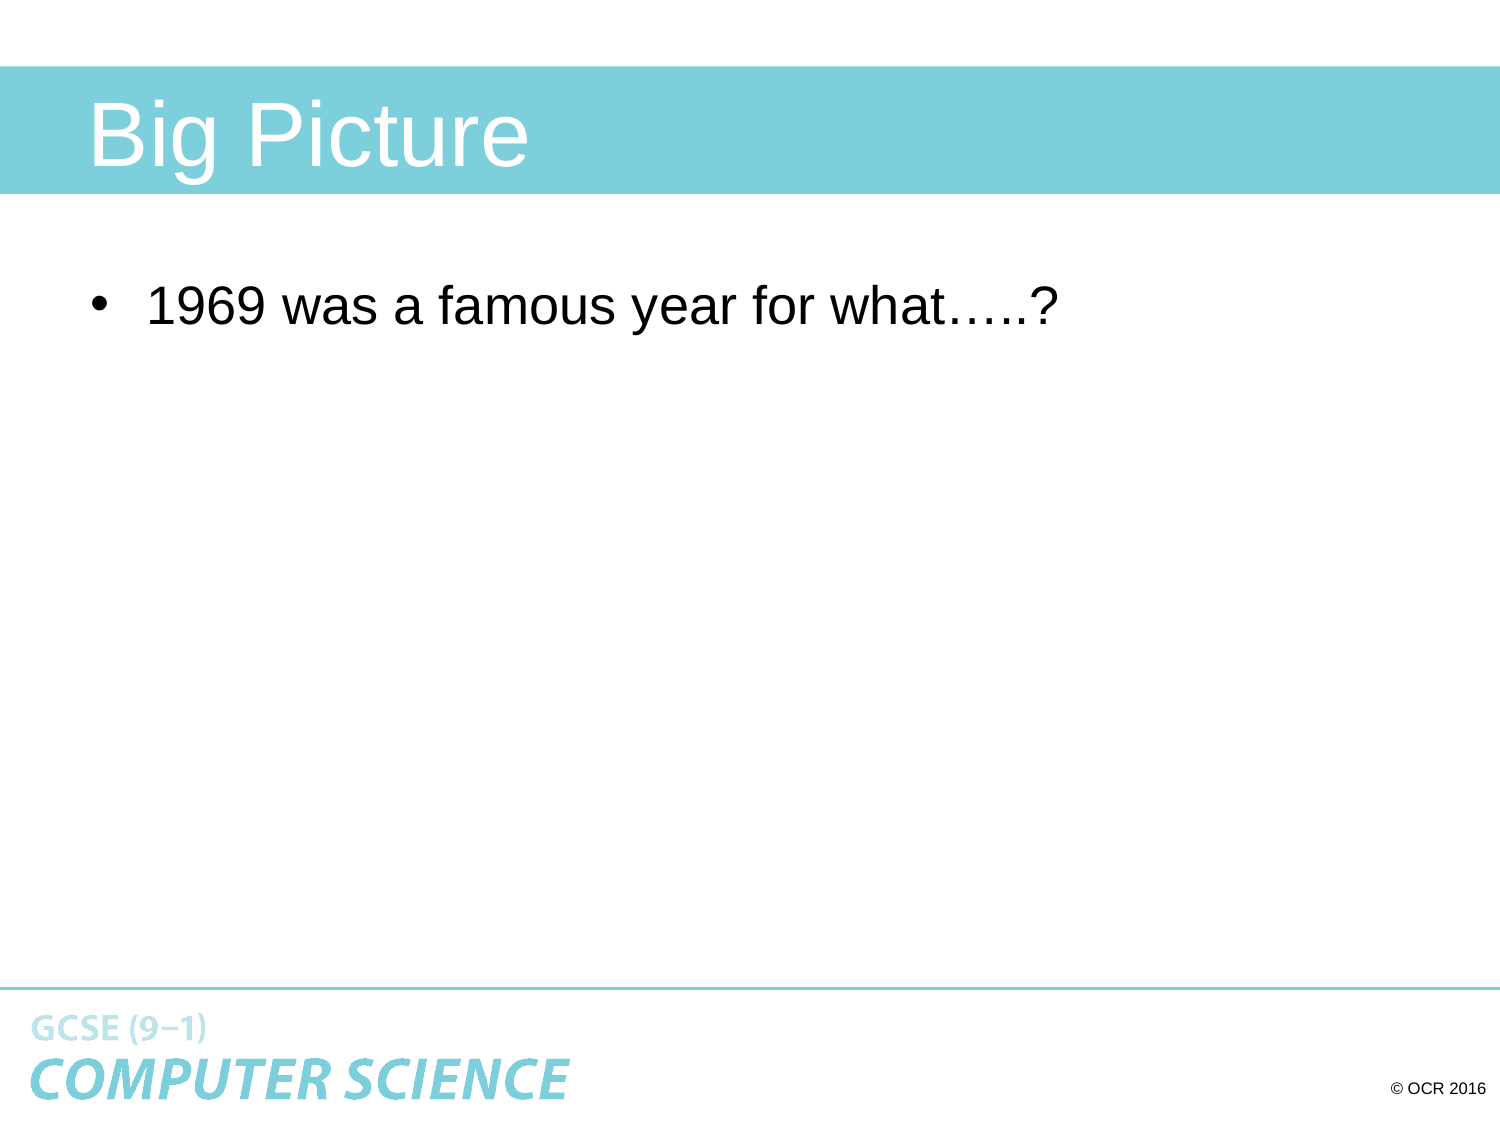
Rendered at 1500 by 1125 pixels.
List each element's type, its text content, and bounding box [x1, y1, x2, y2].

title Big Picture [0, 66, 1500, 194]
list 1969 was a famous year for what…..? [75, 262, 1425, 965]
picture [0, 987, 1500, 1124]
